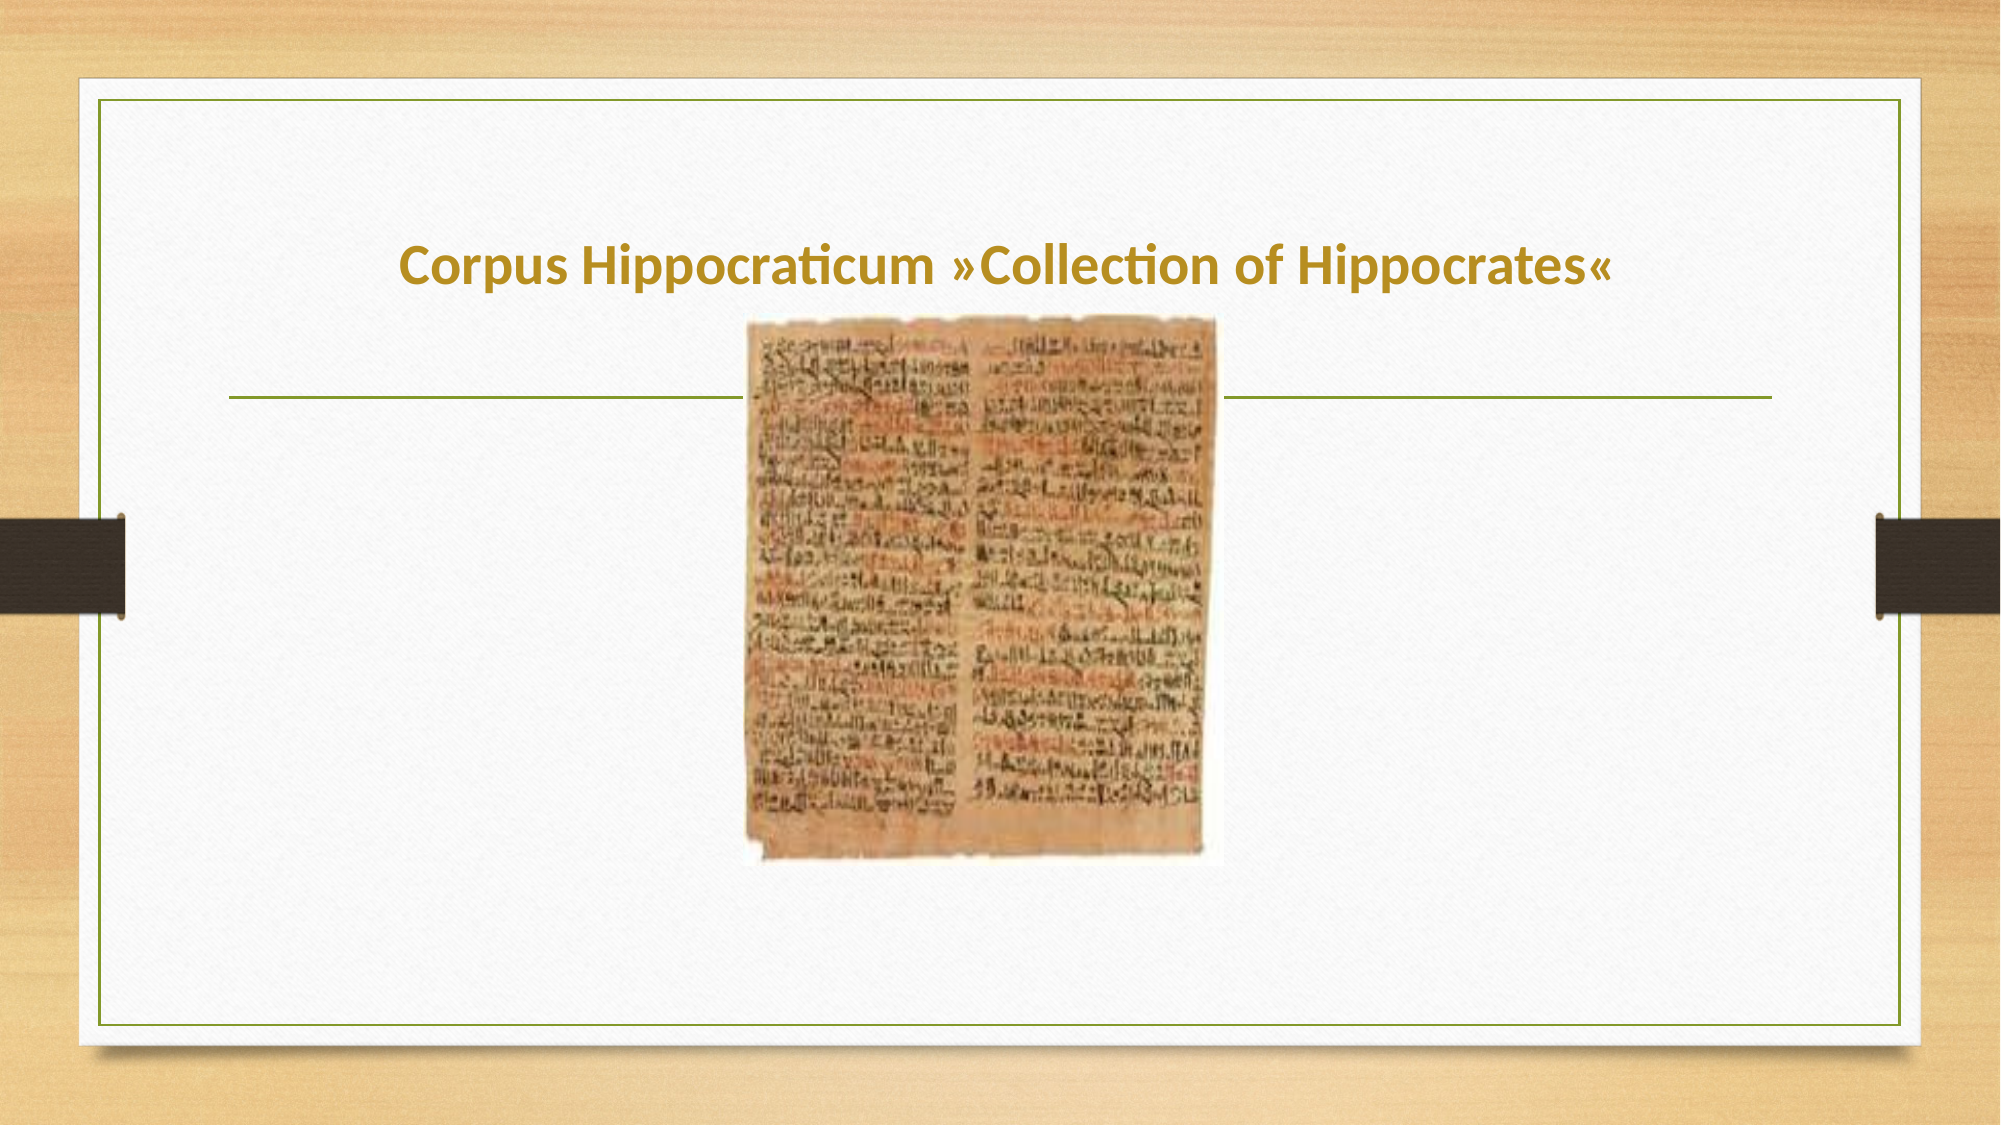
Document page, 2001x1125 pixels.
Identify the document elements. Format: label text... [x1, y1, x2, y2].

title Corpus Hippocraticum »Collection of Hippocrates« [212, 161, 1788, 375]
picture [0, 0, 2001, 1125]
